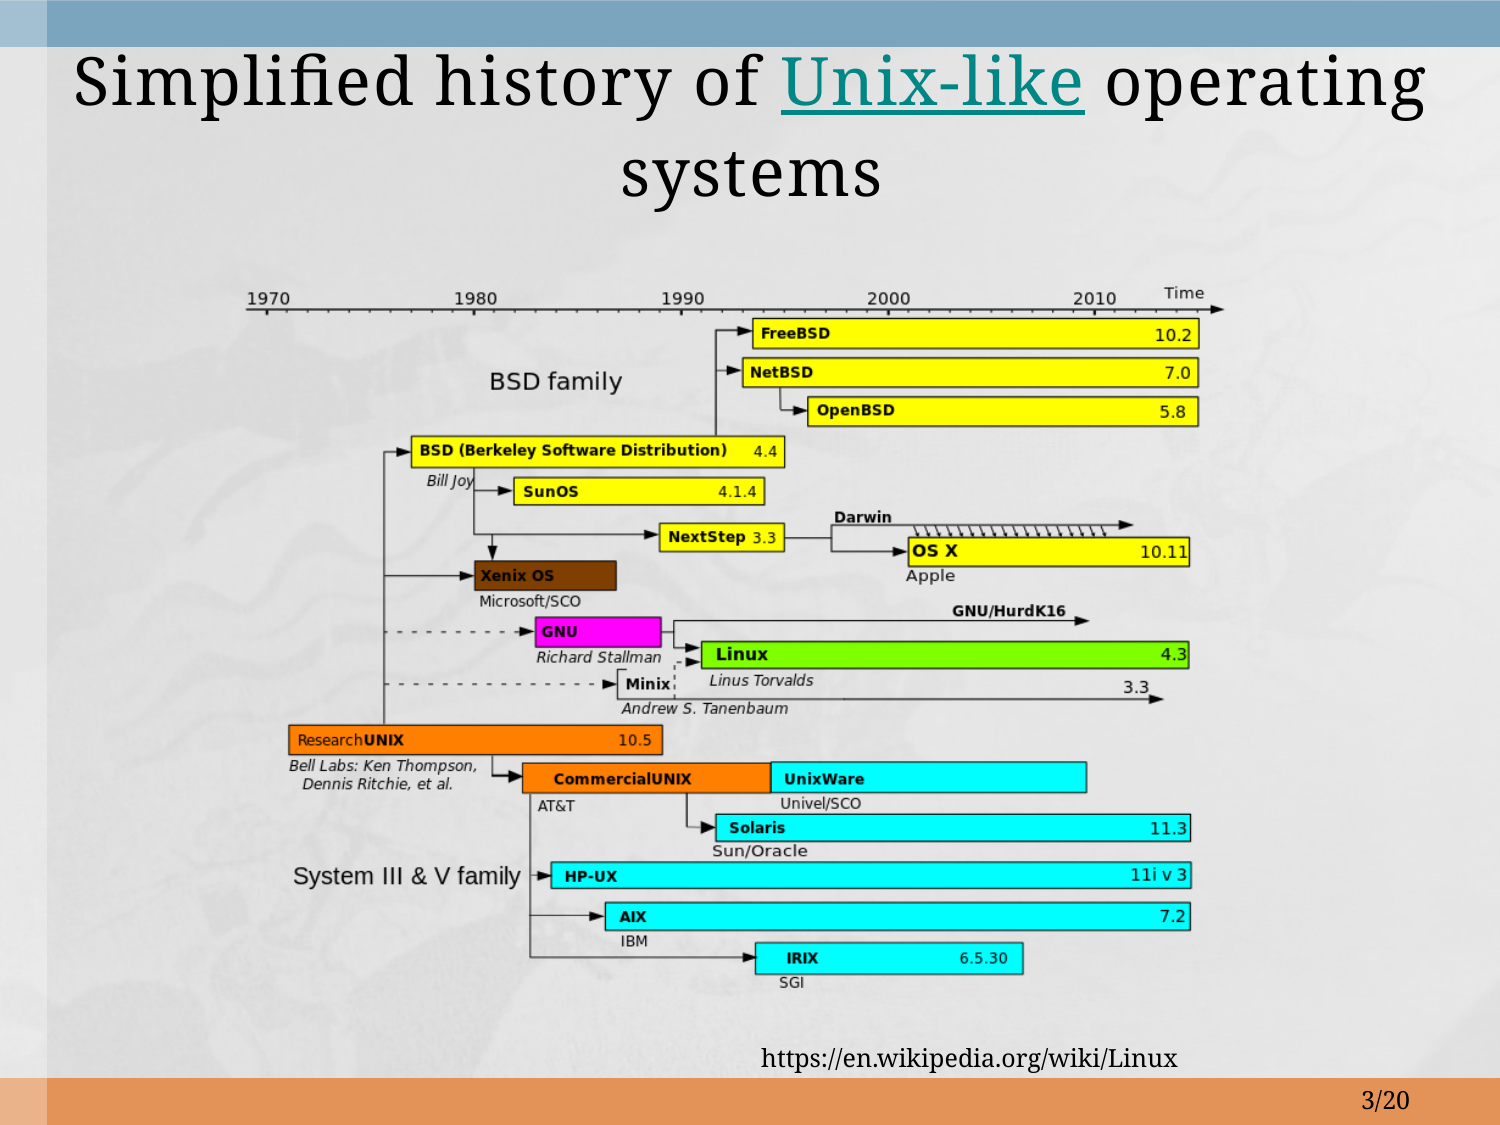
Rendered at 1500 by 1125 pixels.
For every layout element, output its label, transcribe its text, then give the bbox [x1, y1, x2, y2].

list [232, 262, 1268, 1005]
text_box https://en.wikipedia.org/wiki/Linux [746, 1035, 1194, 1081]
slide_number 3 [1074, 1078, 1425, 1125]
title Simplified history of Unix-like operating systems [49, 46, 1454, 202]
